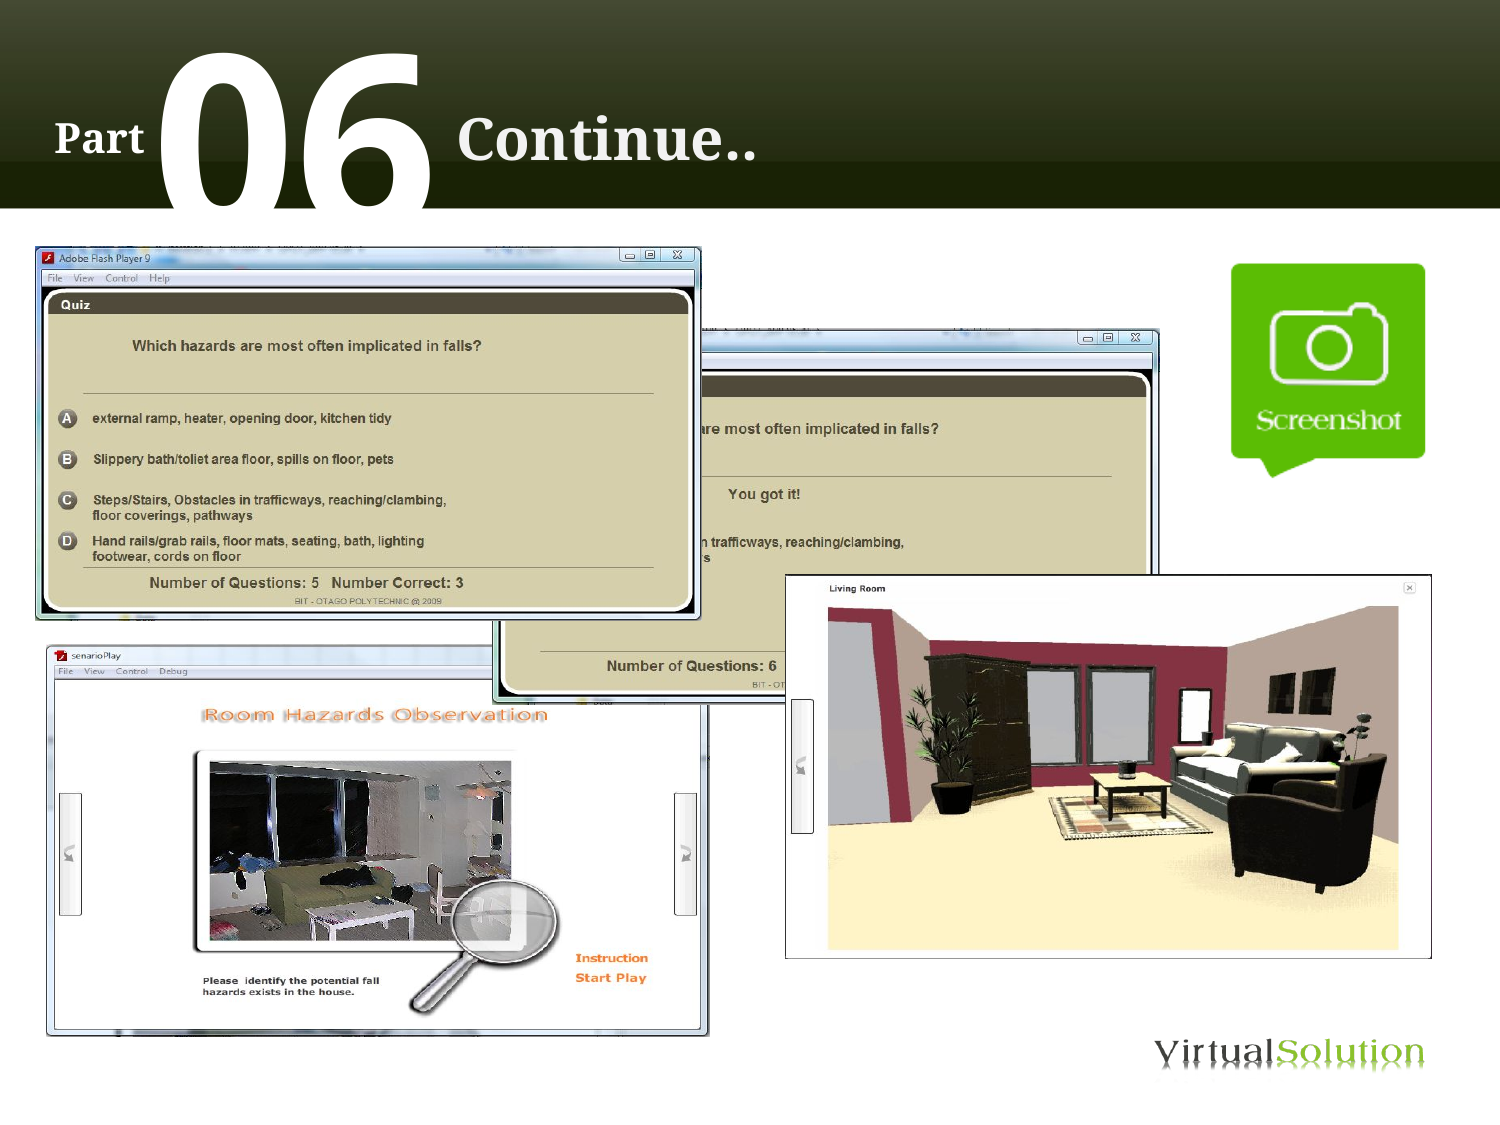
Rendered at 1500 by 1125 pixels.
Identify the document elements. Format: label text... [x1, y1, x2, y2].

text_box 06 [152, 11, 576, 244]
picture [0, 0, 1500, 1125]
text_box Part [39, 104, 160, 170]
text_box Continue.. [441, 94, 774, 180]
